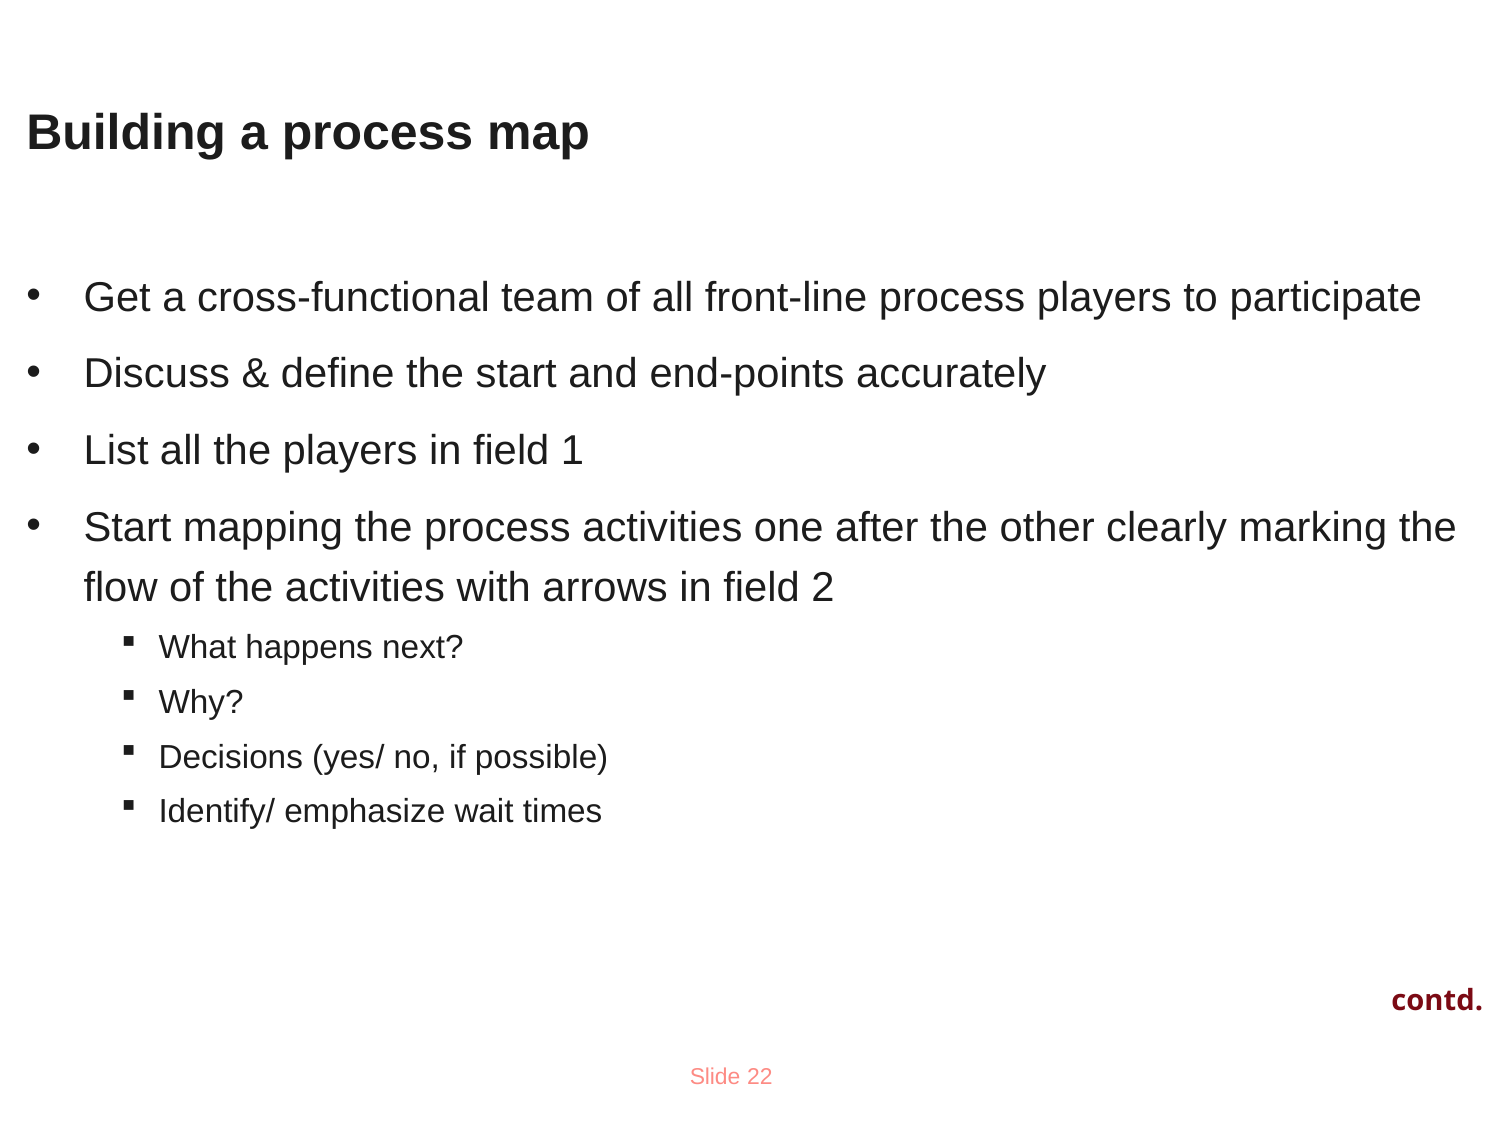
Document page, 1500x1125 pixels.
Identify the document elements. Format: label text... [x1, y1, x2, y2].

title Building a process map [26, 99, 1472, 224]
text_box contd. [1474, 973, 1500, 1024]
list Get a cross-functional team of all front-line process players to participate Discuss & define the start and end-points accurately List all the players in field 1 Start mapping the process activities one after the other clearly marking the flow of the activities with arrows in field 2 What happens next? Why? Decisions (yes/ no, if possible) Identify/ emphasize wait times [26, 259, 1474, 1024]
